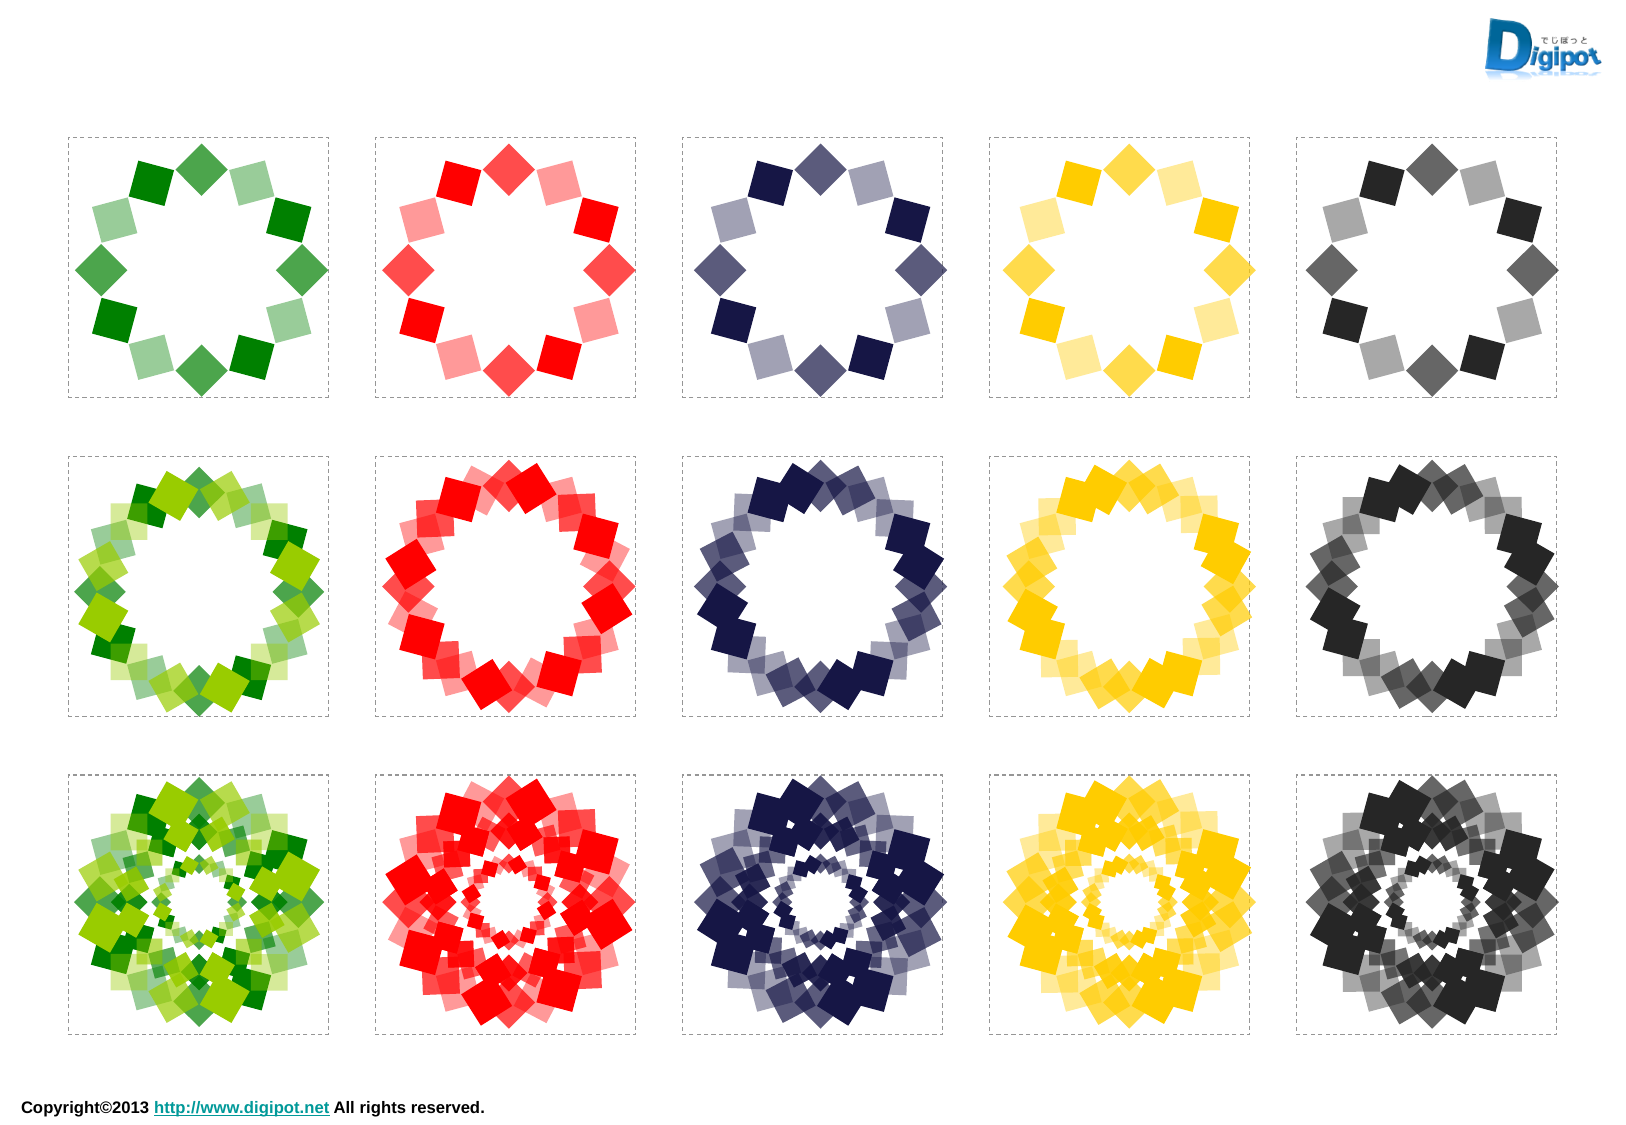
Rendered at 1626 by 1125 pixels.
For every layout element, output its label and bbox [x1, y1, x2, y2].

text_box [1312, 150, 1552, 390]
text_box [701, 467, 940, 706]
text_box [1312, 782, 1552, 1022]
text_box [389, 467, 629, 706]
picture [1485, 18, 1602, 82]
text_box [82, 150, 321, 390]
text_box [1312, 467, 1552, 706]
text_box [701, 150, 940, 390]
text_box [1009, 782, 1249, 1022]
text_box [81, 474, 317, 710]
text_box [701, 782, 940, 1022]
text_box [1009, 467, 1249, 706]
text_box [1009, 150, 1249, 390]
text_box [389, 782, 629, 1022]
text_box [389, 150, 629, 390]
text_box [81, 784, 317, 1020]
